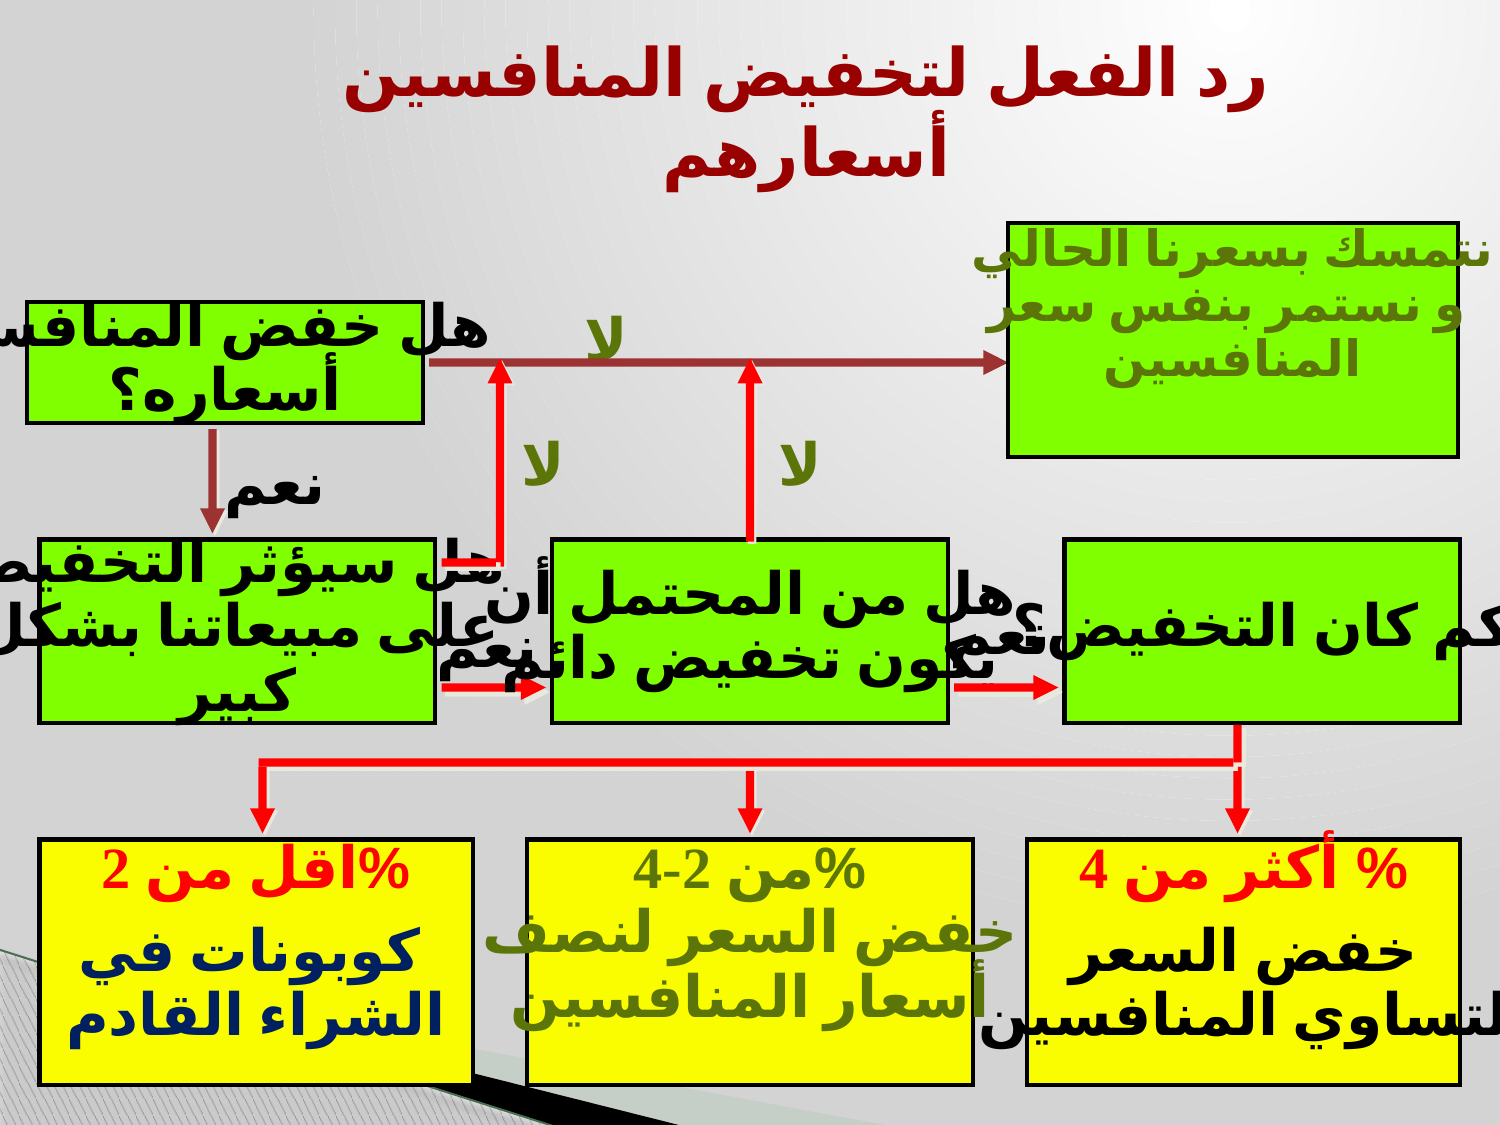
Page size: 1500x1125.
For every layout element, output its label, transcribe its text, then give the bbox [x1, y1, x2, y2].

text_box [1244, 762, 1461, 1086]
text_box هل خفض المنافس أسعاره؟ [27, 302, 423, 423]
text_box رد الفعل لتخفيض المنافسين أسعارهم [199, 31, 1413, 188]
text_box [428, 222, 1459, 458]
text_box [39, 428, 435, 724]
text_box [441, 358, 588, 567]
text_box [949, 539, 1461, 724]
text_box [749, 358, 851, 542]
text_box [39, 724, 1238, 1086]
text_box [437, 539, 949, 724]
